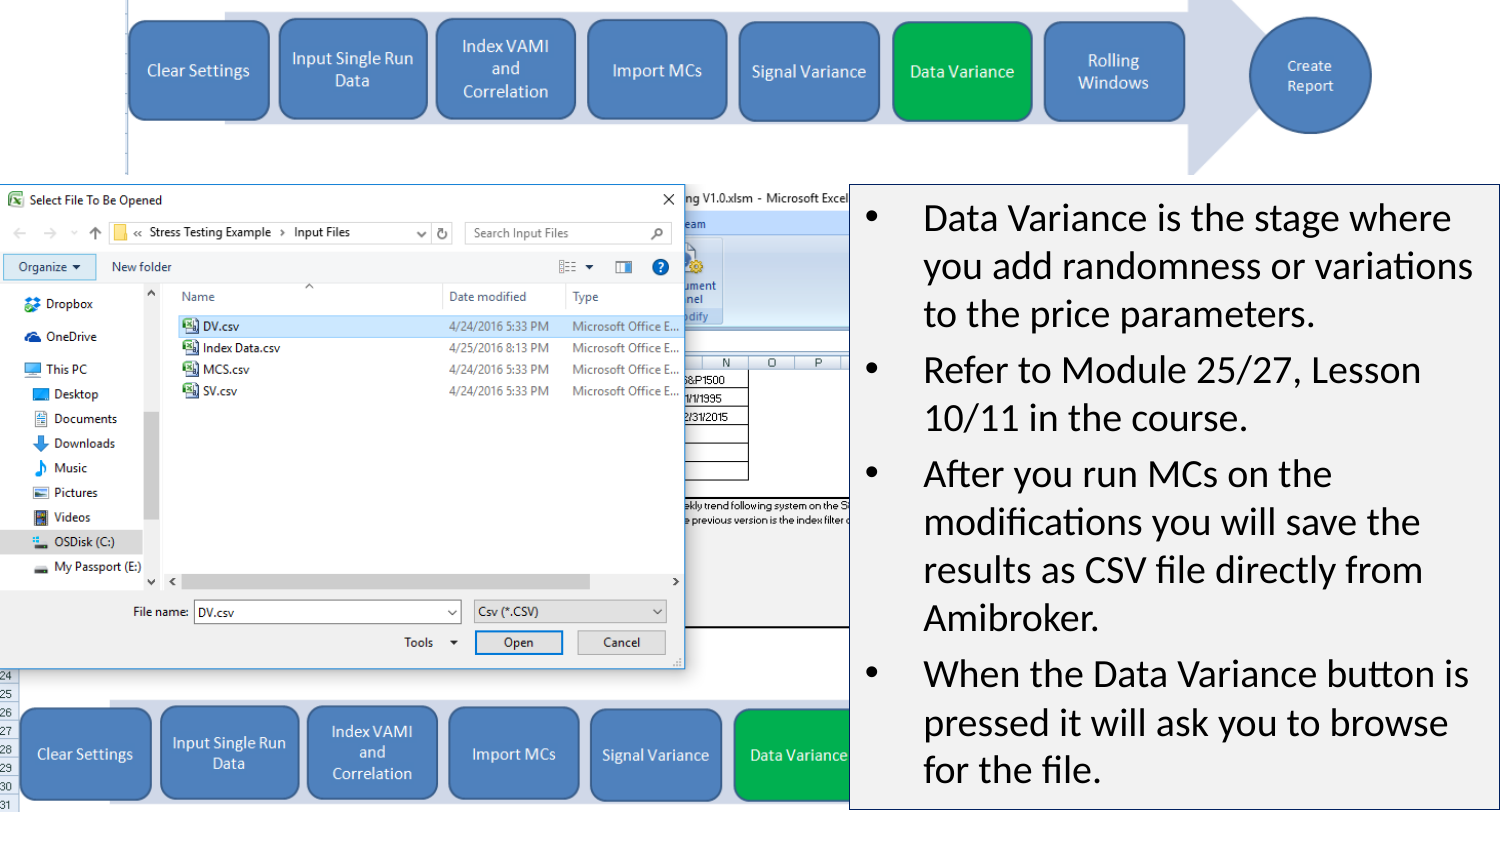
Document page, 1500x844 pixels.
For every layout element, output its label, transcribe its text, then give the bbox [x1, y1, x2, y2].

picture [124, 0, 1384, 175]
picture [0, 184, 871, 812]
list Data Variance is the stage where you add randomness or variations to the price parameters. Refer to Module 25/27, Lesson 10/11 in the course. After you run MCs on the modifications you will save the results as CSV file directly from Amibroker. When the Data Variance button is pressed it will ask you to browse for the file. [873, 184, 1500, 810]
